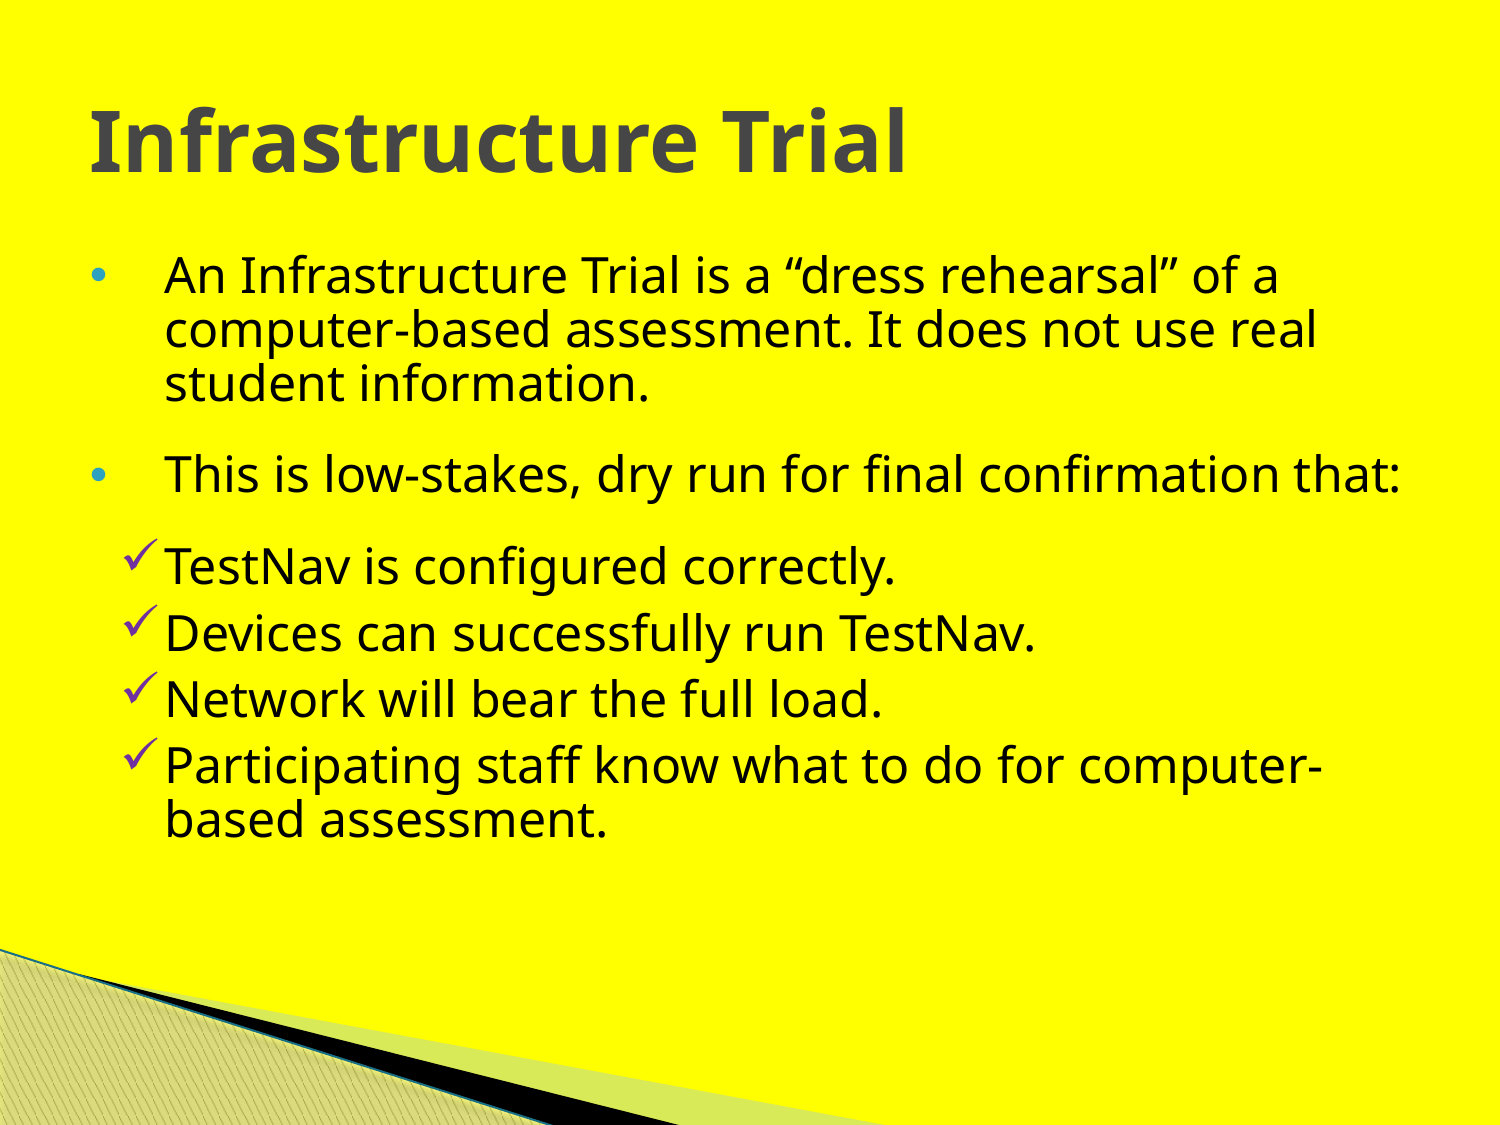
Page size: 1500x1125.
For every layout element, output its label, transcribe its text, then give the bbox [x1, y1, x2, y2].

list An Infrastructure Trial is a “dress rehearsal” of a computer-based assessment. It does not use real student information. This is low-stakes, dry run for final confirmation that: TestNav is configured correctly. Devices can successfully run TestNav. Network will bear the full load. Participating staff know what to do for computer-based assessment. [75, 243, 1425, 986]
title Infrastructure Trial [75, 45, 1425, 233]
